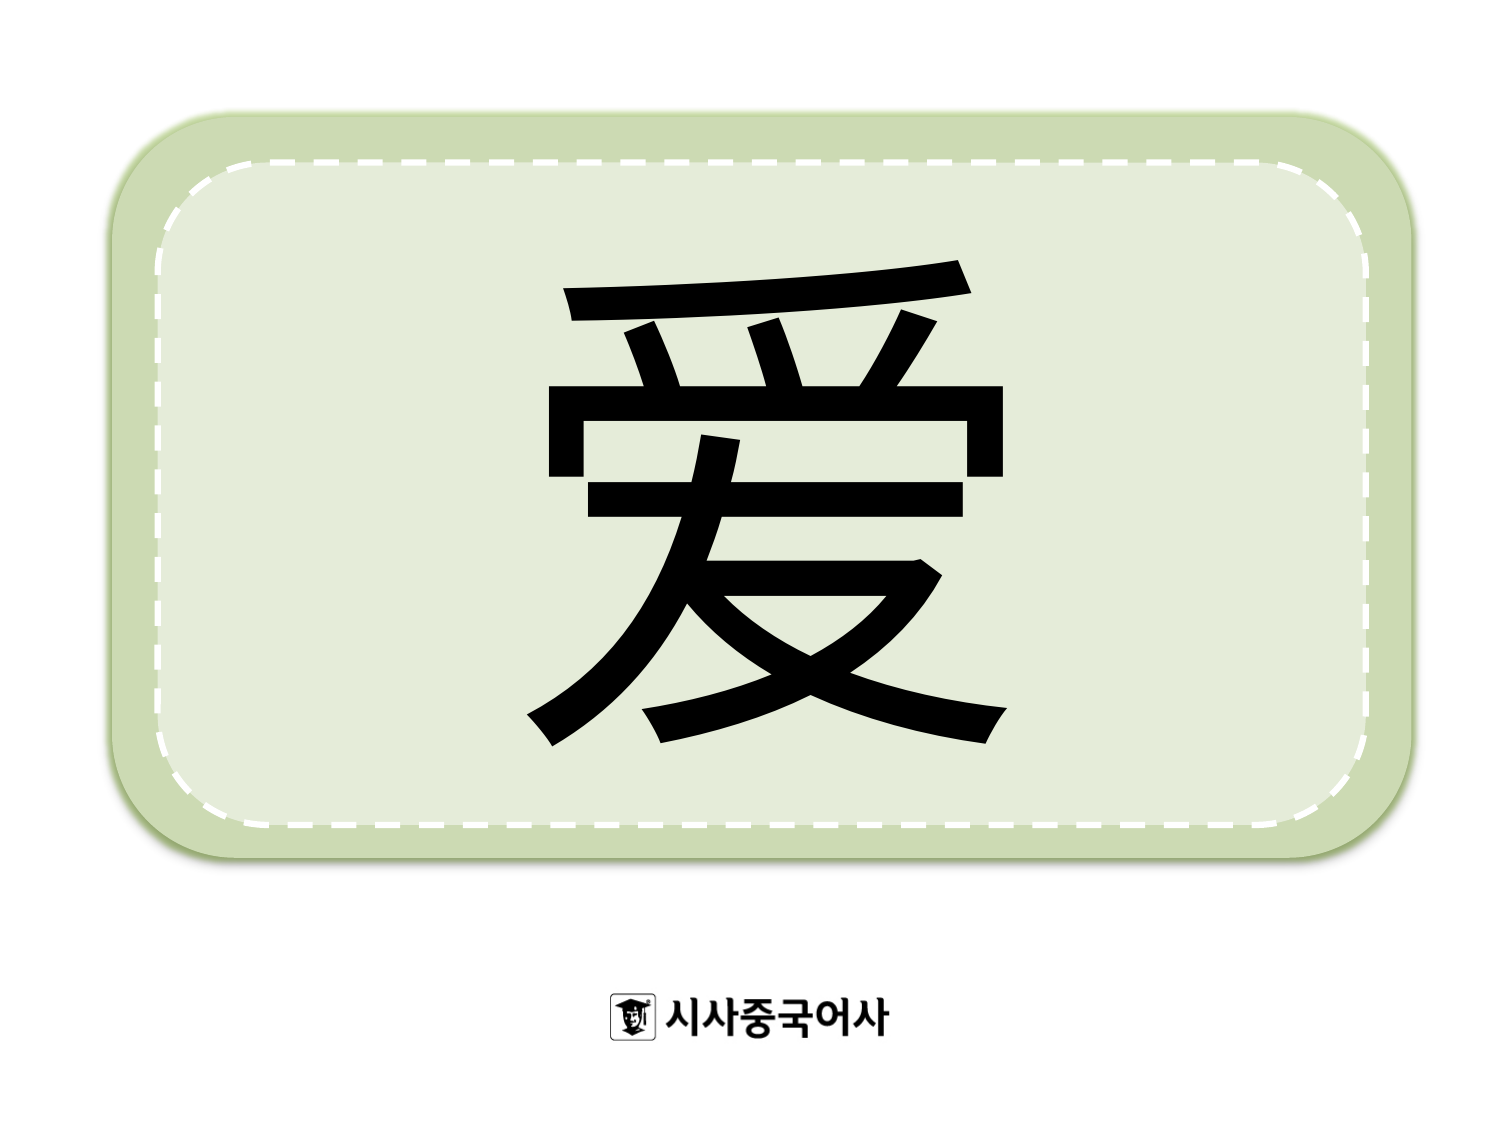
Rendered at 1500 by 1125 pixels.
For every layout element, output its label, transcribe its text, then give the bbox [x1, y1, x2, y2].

text_box 爱 [171, 160, 1380, 824]
picture [602, 987, 898, 1047]
